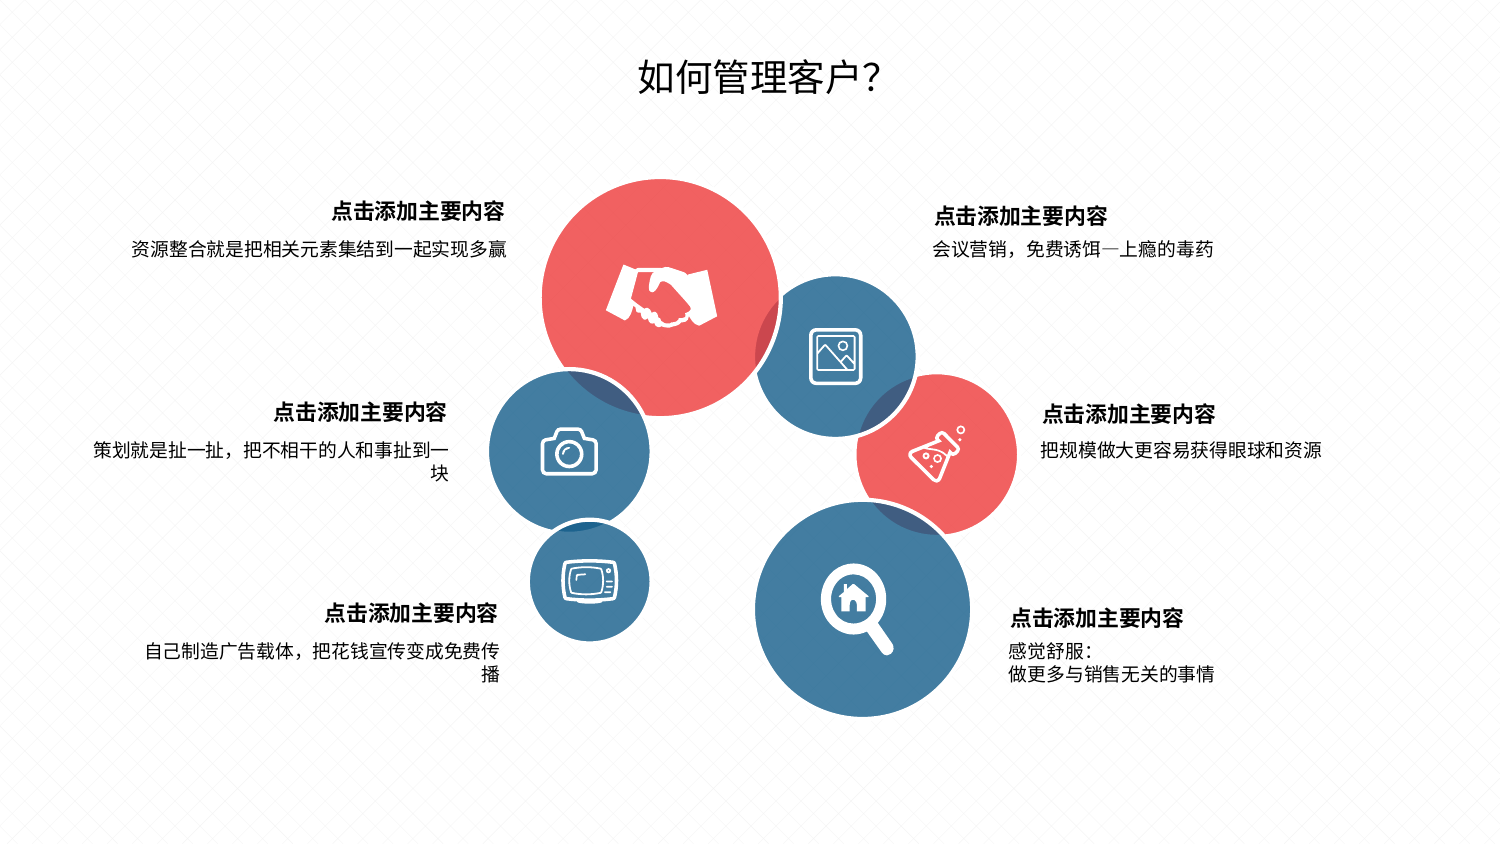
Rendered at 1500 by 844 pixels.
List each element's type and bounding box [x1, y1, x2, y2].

text_box [113, 592, 516, 694]
text_box [109, 190, 522, 269]
text_box [752, 499, 973, 719]
text_box [994, 597, 1396, 694]
text_box [62, 390, 465, 493]
text_box [527, 519, 652, 644]
text_box [539, 176, 781, 419]
text_box [1026, 392, 1428, 470]
text_box [854, 372, 1020, 537]
text_box [486, 369, 652, 534]
text_box [752, 274, 918, 439]
text_box [917, 194, 1401, 269]
